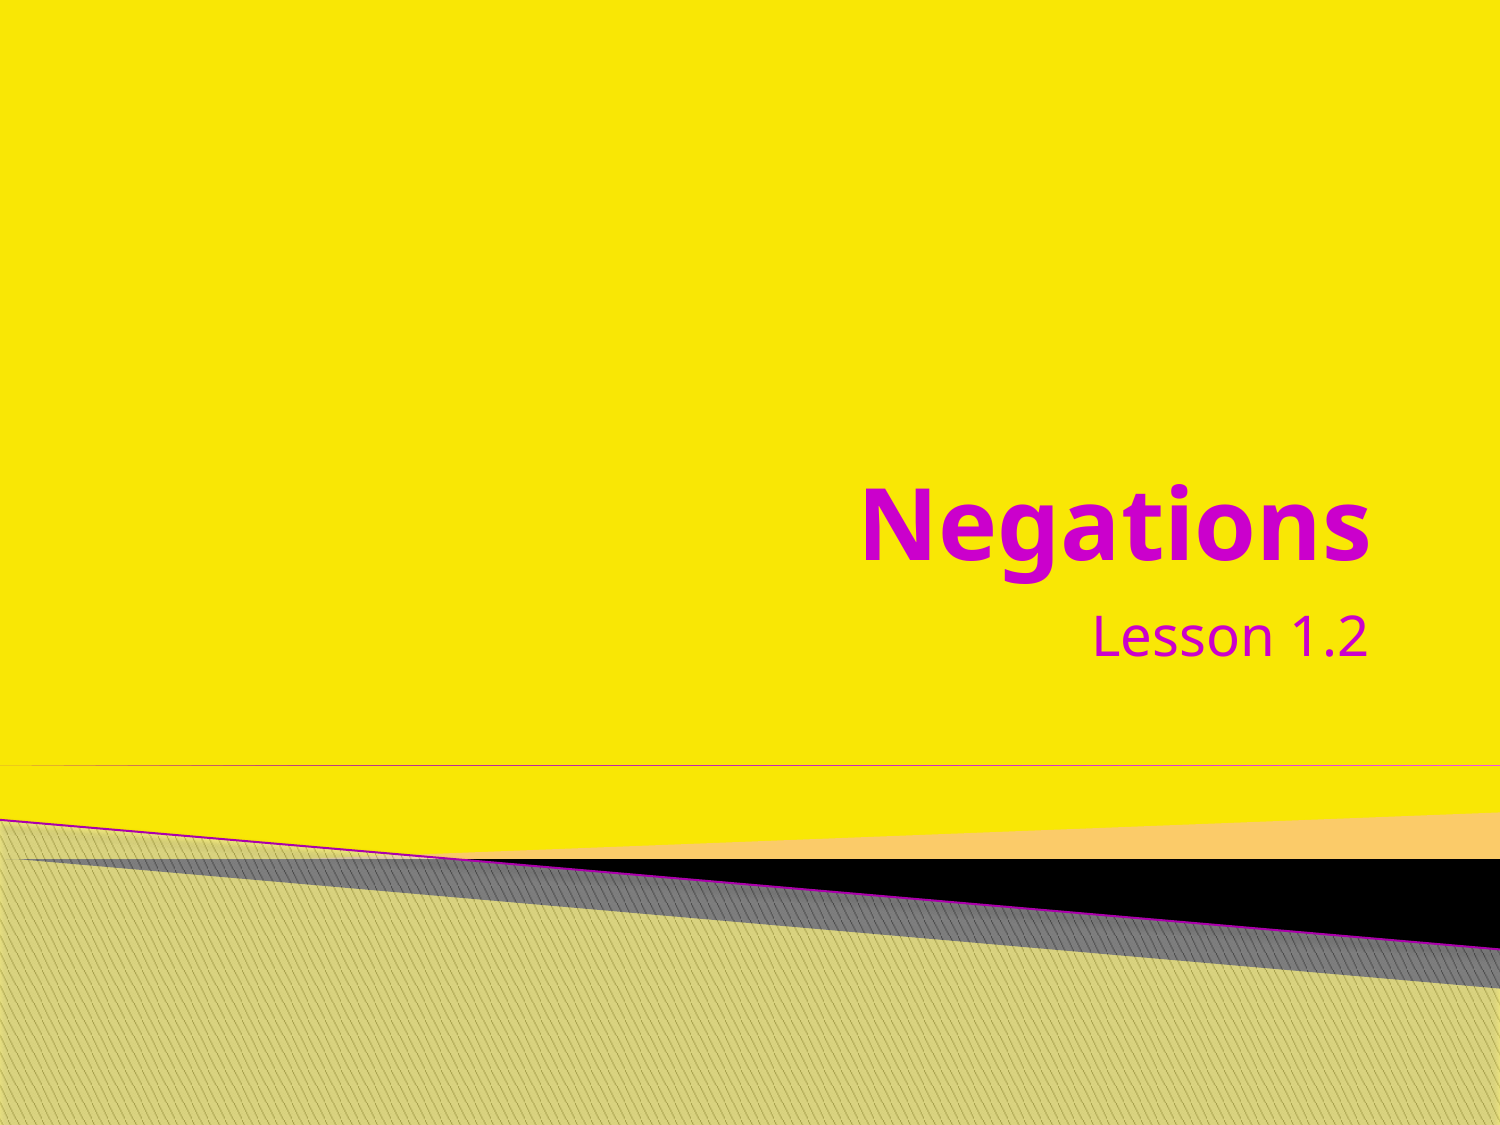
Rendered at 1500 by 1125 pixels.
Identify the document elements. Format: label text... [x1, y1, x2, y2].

picture [5, 859, 1500, 989]
subtitle Lesson 1.2 [112, 592, 1388, 790]
title Negations [112, 287, 1388, 588]
